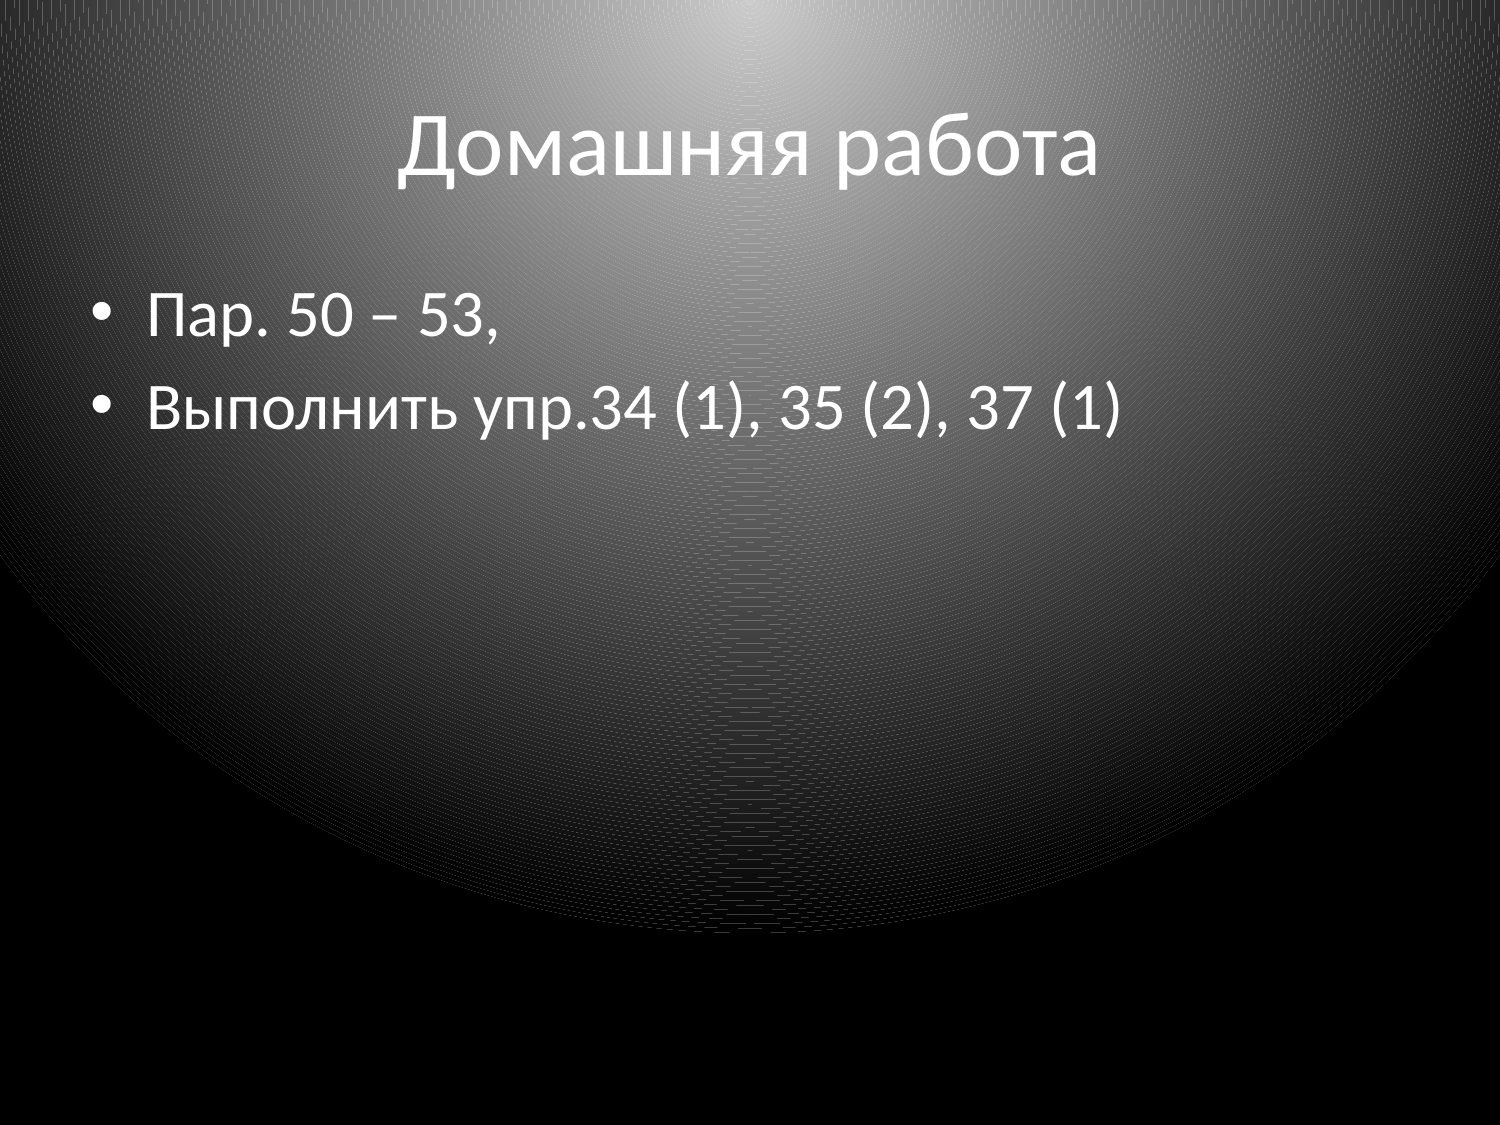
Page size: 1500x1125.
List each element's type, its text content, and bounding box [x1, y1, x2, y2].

title Домашняя работа [75, 45, 1425, 233]
list Пар. 50 – 53, Выполнить упр.34 (1), 35 (2), 37 (1) [75, 262, 1425, 1005]
